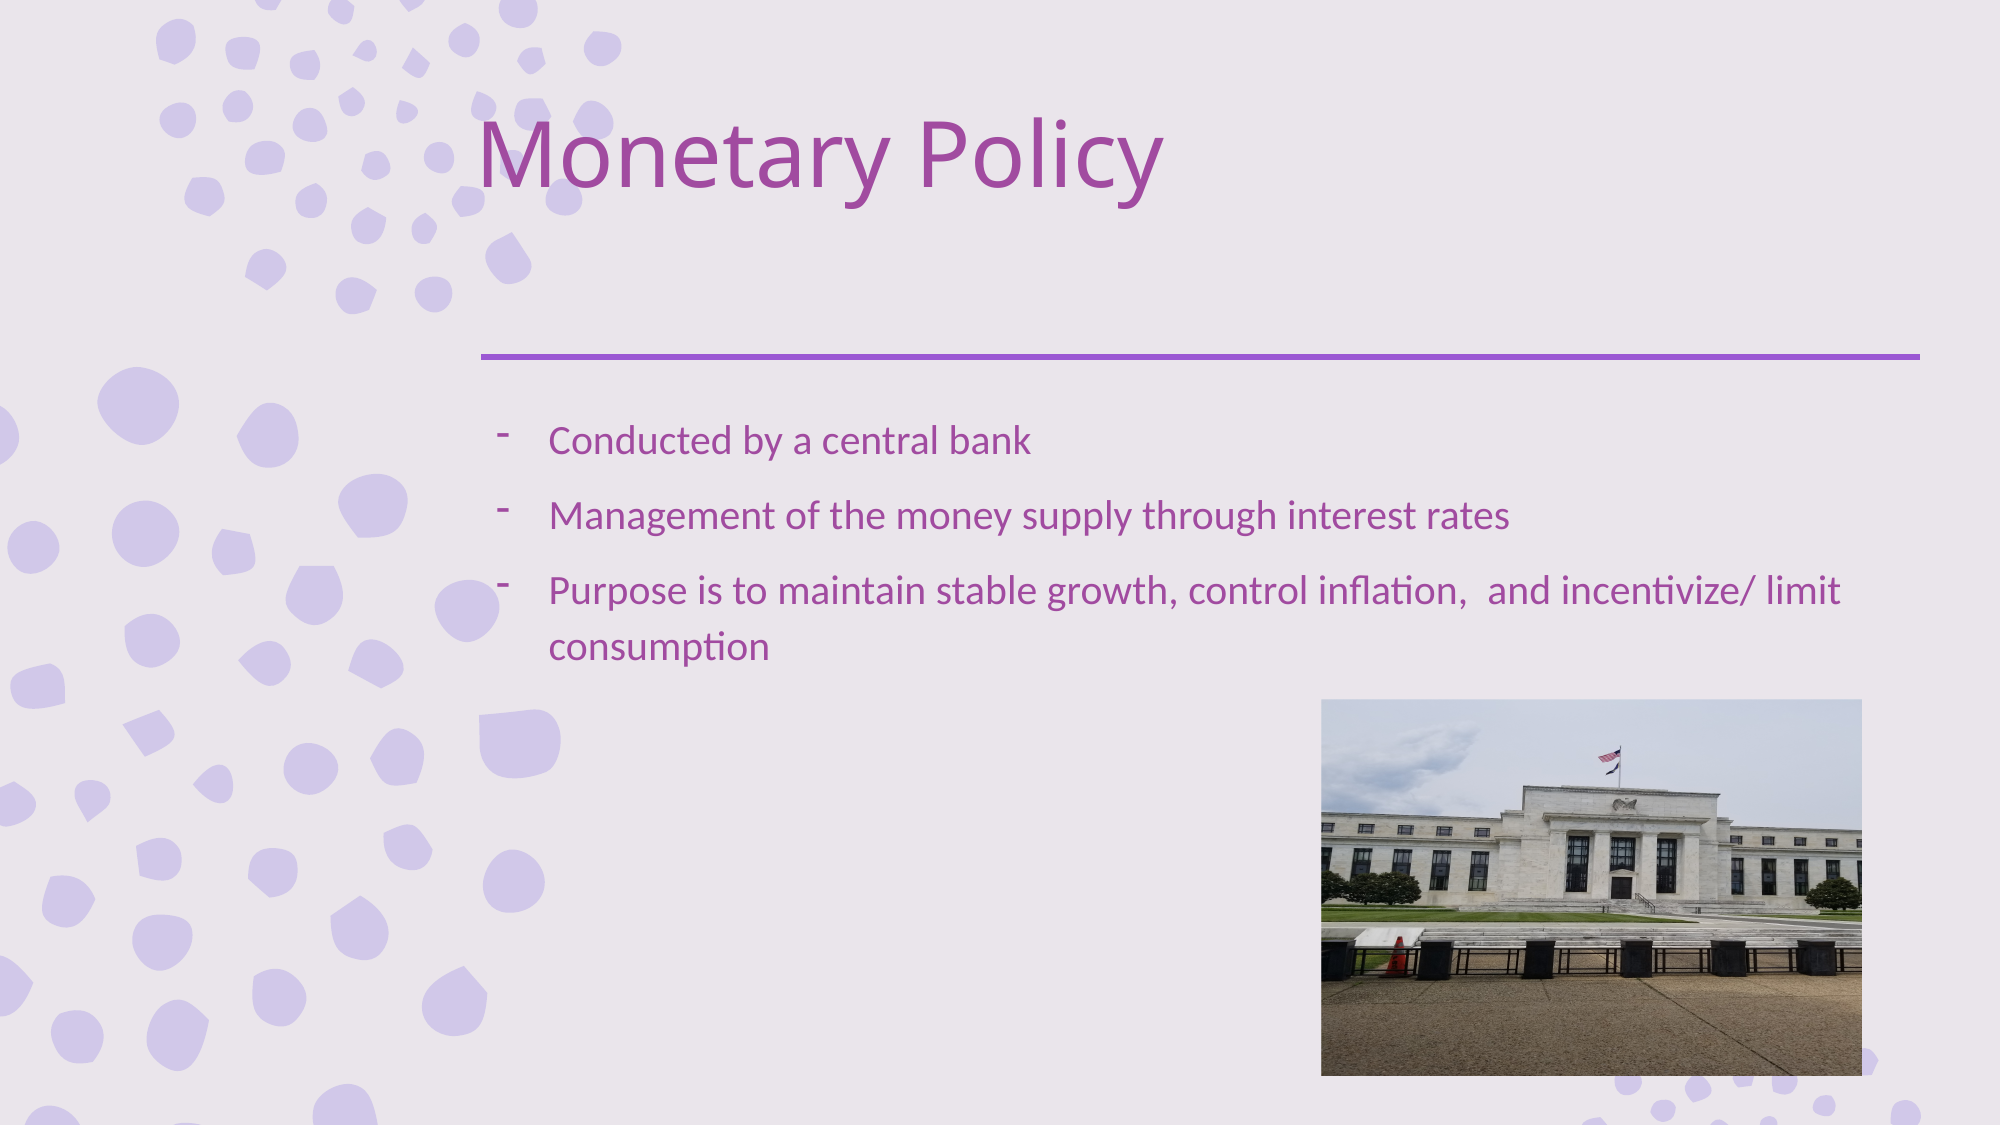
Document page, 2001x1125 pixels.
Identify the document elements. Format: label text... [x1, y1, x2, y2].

title Monetary Policy [460, 93, 1920, 350]
list Conducted by a central bank Management of the money supply through interest rates Purpose is to maintain stable growth, control inflation, and incentivize/ limit consumption [481, 399, 1920, 999]
picture [1322, 617, 1861, 1125]
